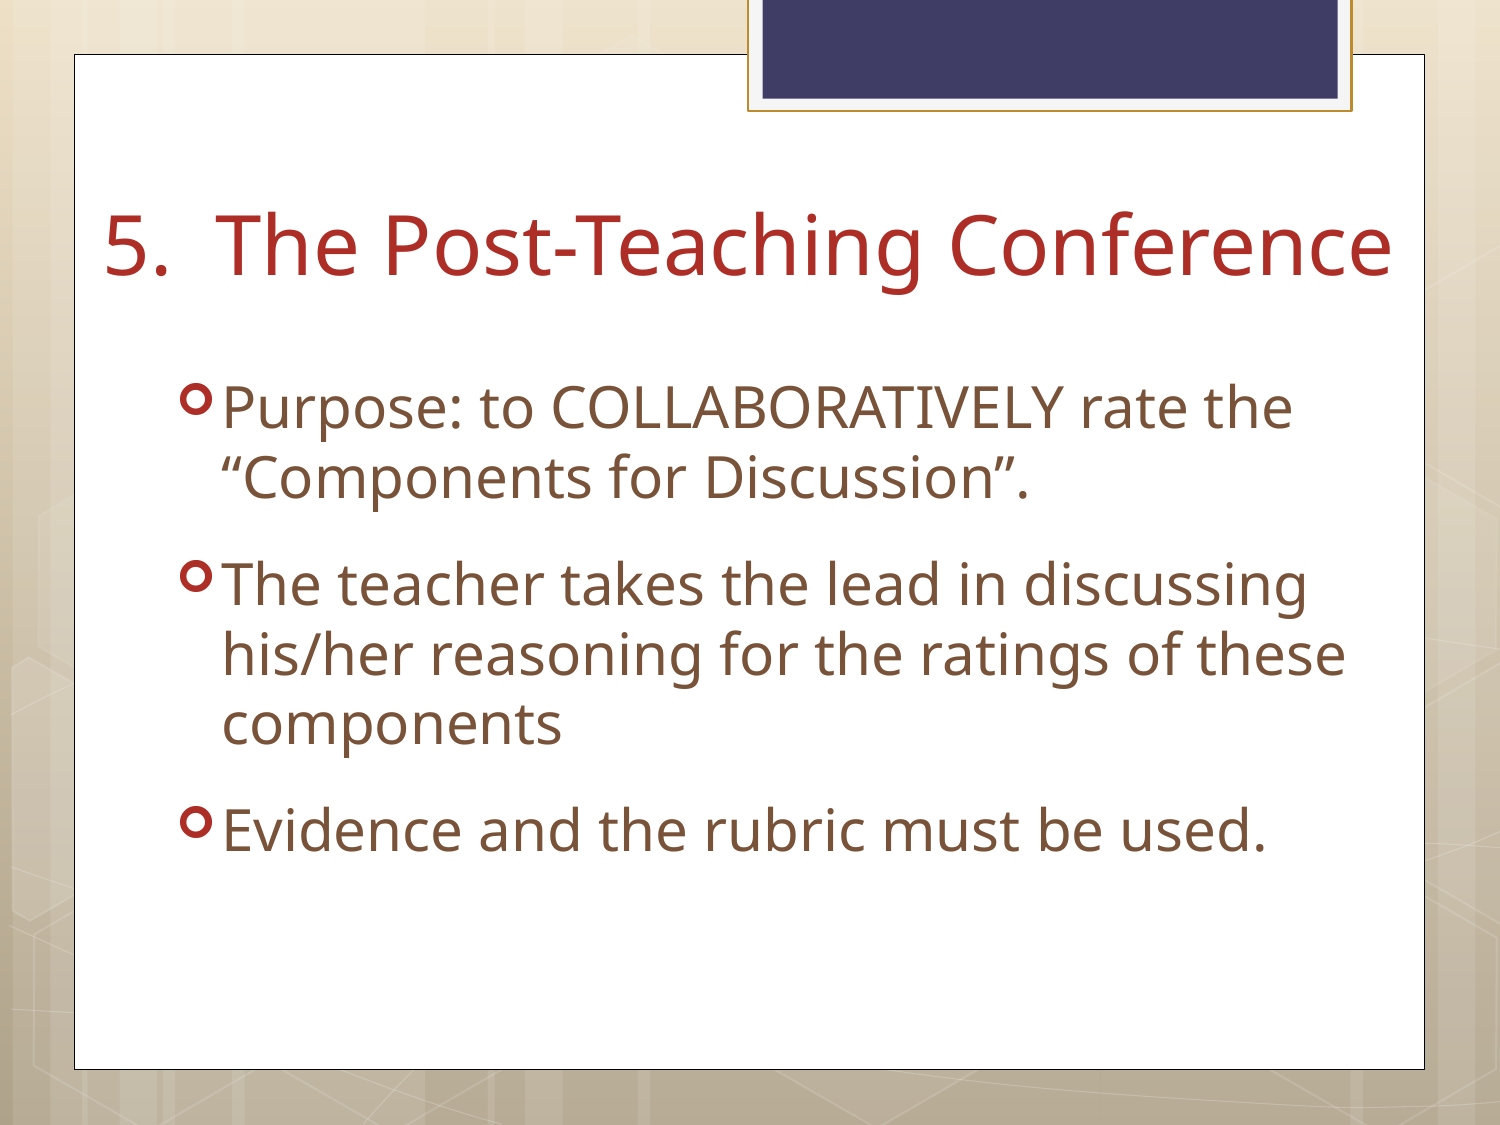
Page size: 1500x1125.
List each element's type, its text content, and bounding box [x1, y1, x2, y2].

list Purpose: to COLLABORATIVELY rate the “Components for Discussion”. The teacher takes the lead in discussing his/her reasoning for the ratings of these components Evidence and the rubric must be used. [150, 362, 1381, 1025]
title 5. The Post-Teaching Conference [87, 112, 1413, 300]
